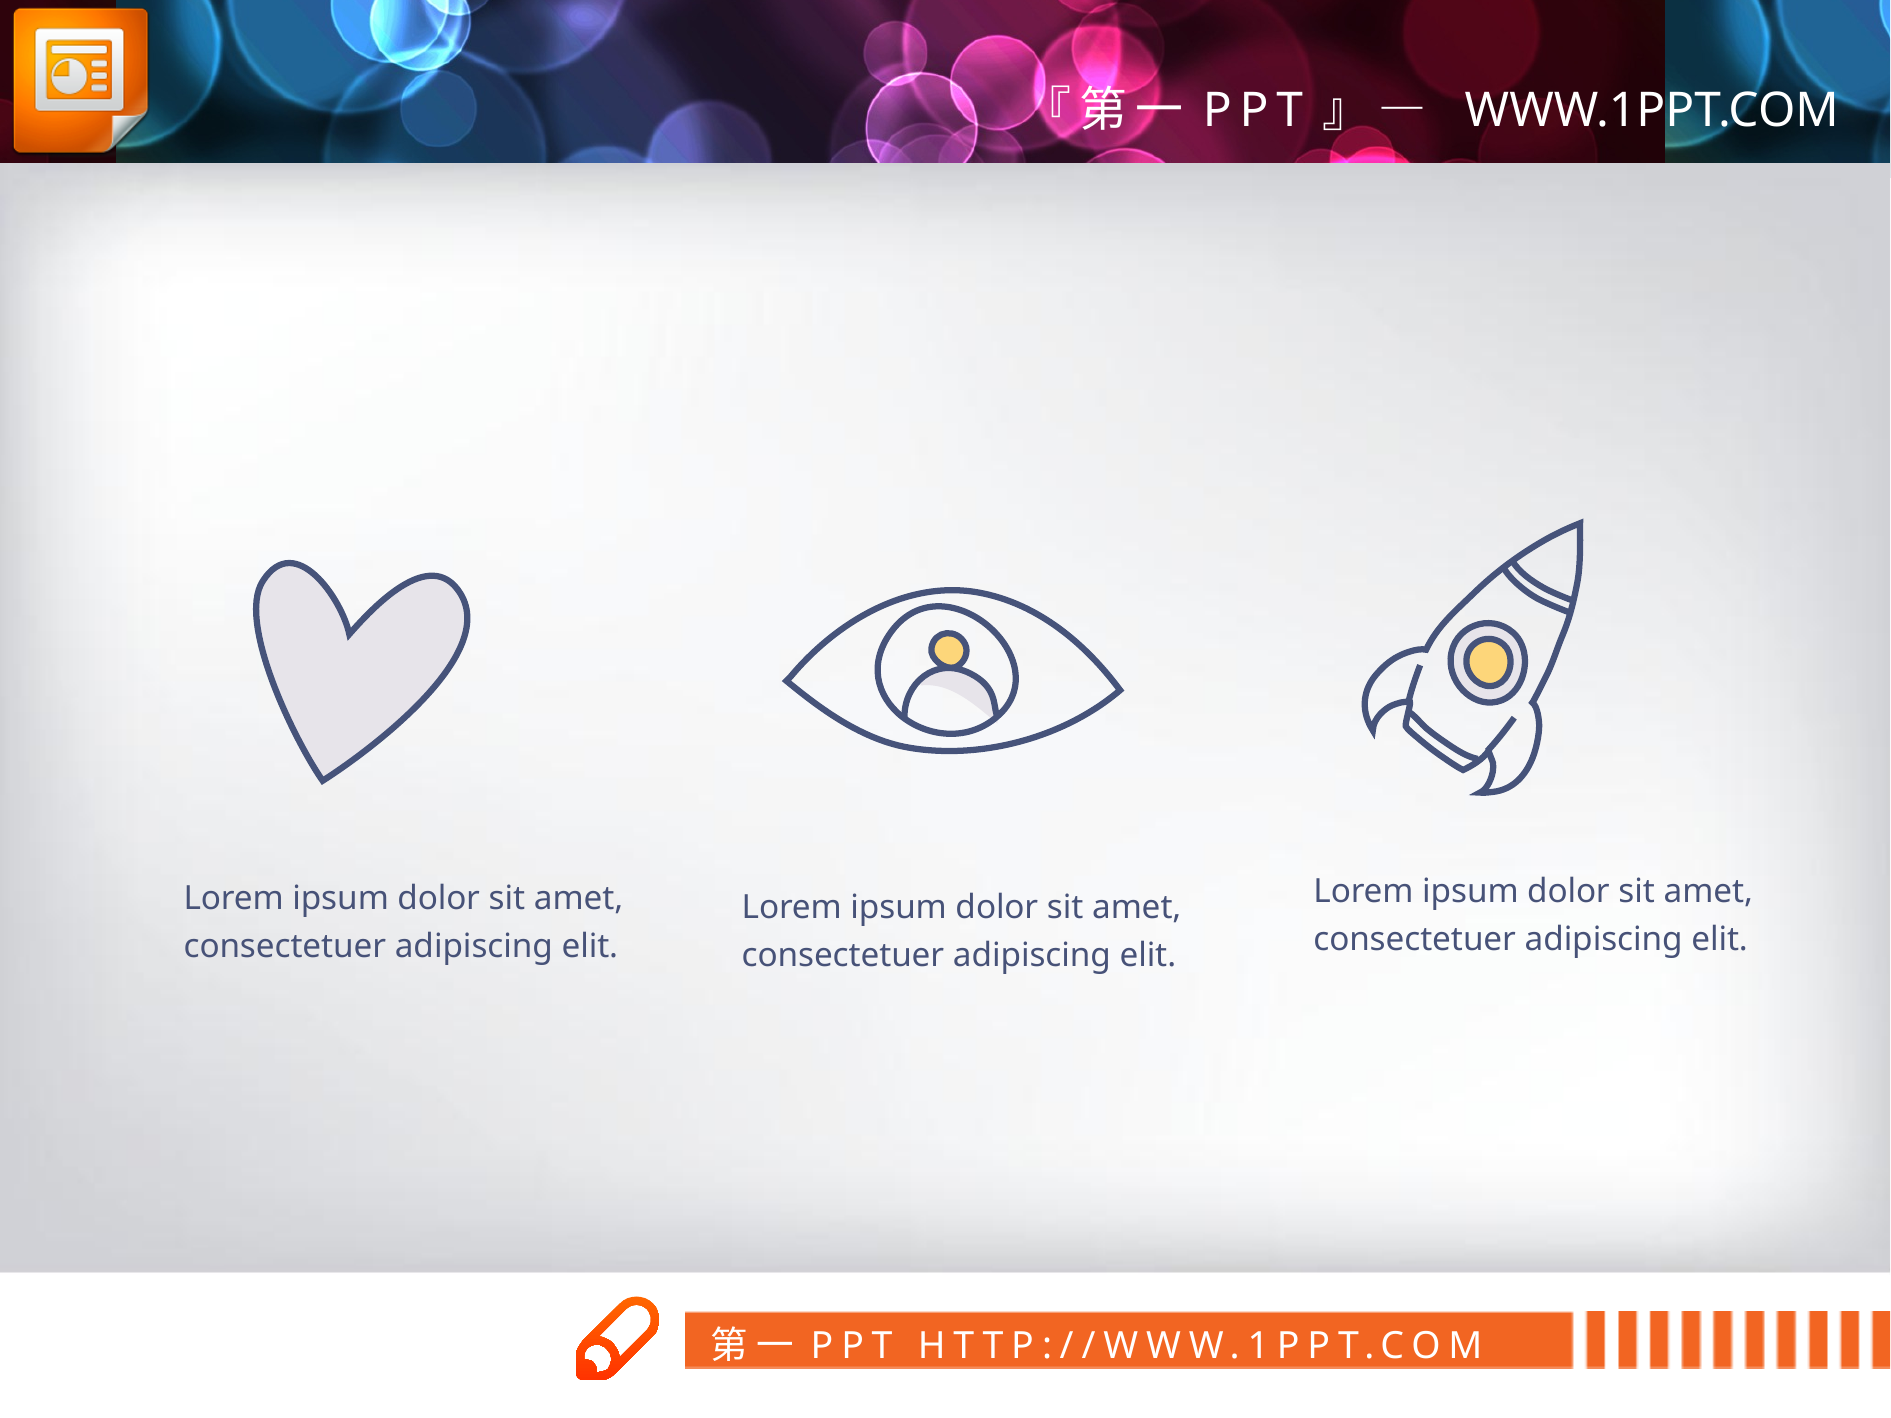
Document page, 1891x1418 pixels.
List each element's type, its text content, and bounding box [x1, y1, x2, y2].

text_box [786, 589, 1121, 752]
text_box Lorem ipsum dolor sit amet, consectetuer adipiscing elit. [1307, 855, 1776, 964]
picture [685, 1311, 1891, 1369]
text_box Lorem ipsum dolor sit amet, consectetuer adipiscing elit. [735, 870, 1205, 980]
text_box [1364, 522, 1581, 793]
picture [0, 0, 1891, 1275]
text_box Lorem ipsum dolor sit amet, consectetuer adipiscing elit. [177, 862, 647, 971]
text_box [256, 563, 468, 781]
